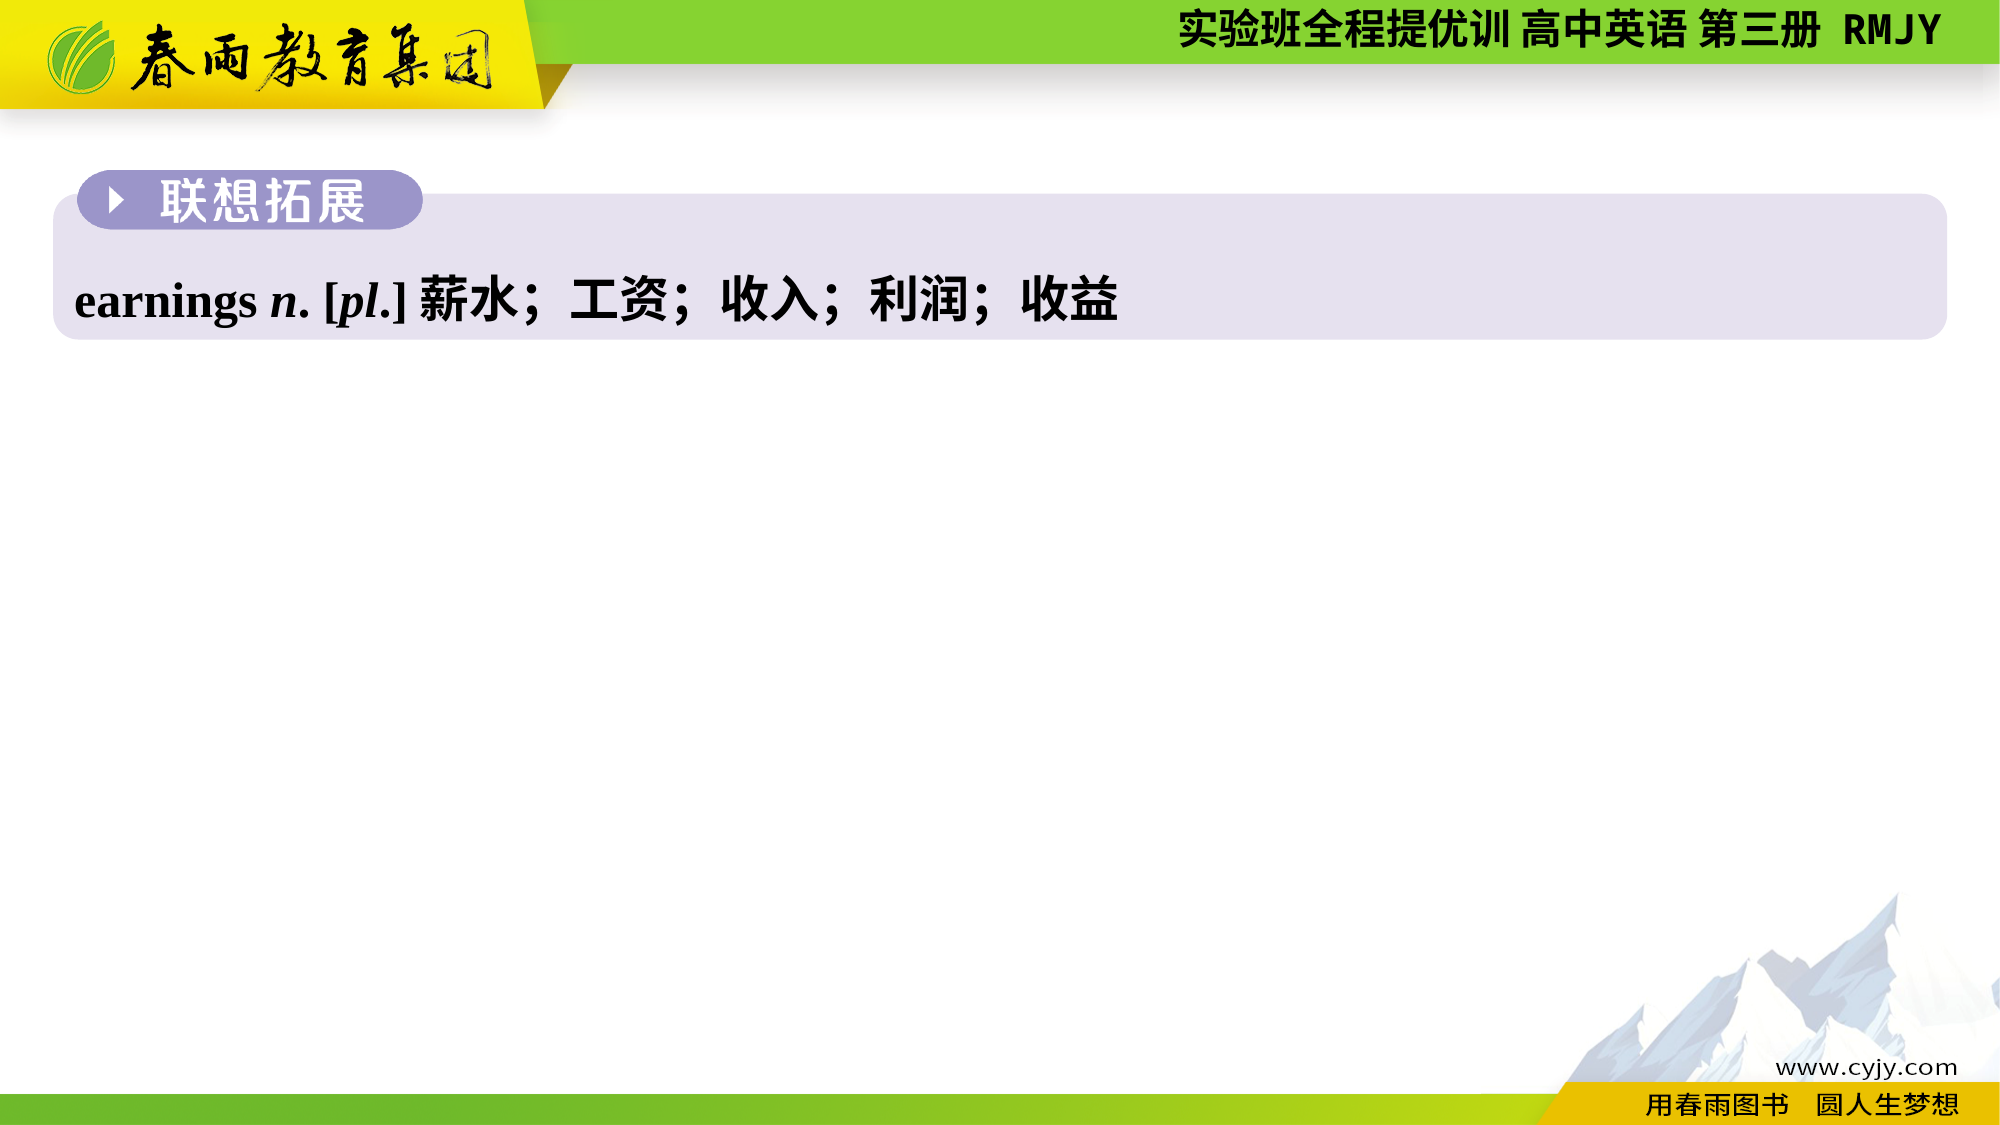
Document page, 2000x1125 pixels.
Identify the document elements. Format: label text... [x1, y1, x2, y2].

text_box [428, 195, 1946, 323]
list earnings n. [pl.]薪水；工资；收入；利润；收益 [59, 230, 1944, 325]
picture [0, 0, 2000, 1125]
text_box [54, 196, 1943, 338]
